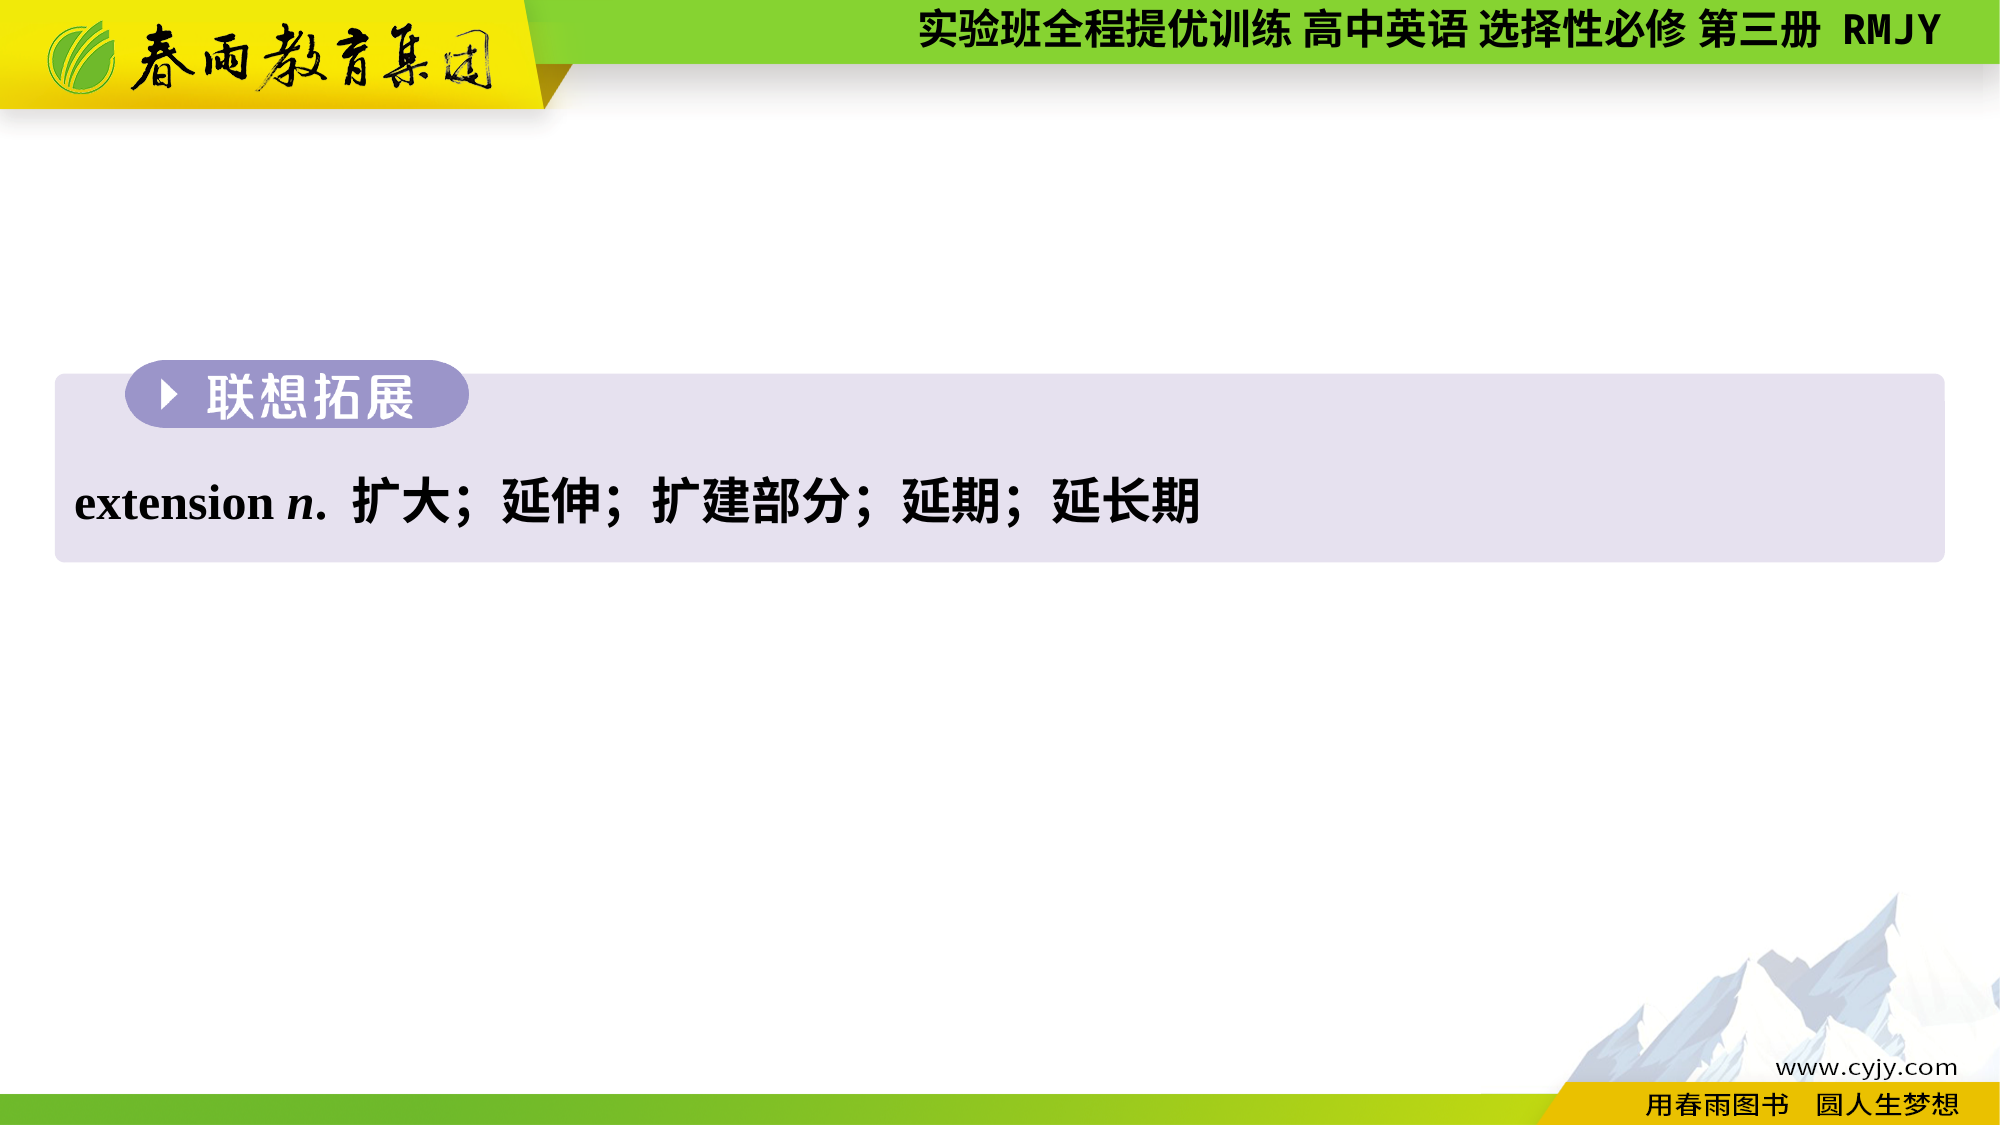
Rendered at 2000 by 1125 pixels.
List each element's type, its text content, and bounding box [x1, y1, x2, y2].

list extension n. 扩大；延伸；扩建部分；延期；延长期 [59, 432, 1944, 528]
text_box [54, 373, 1945, 563]
picture [0, 0, 2000, 1125]
